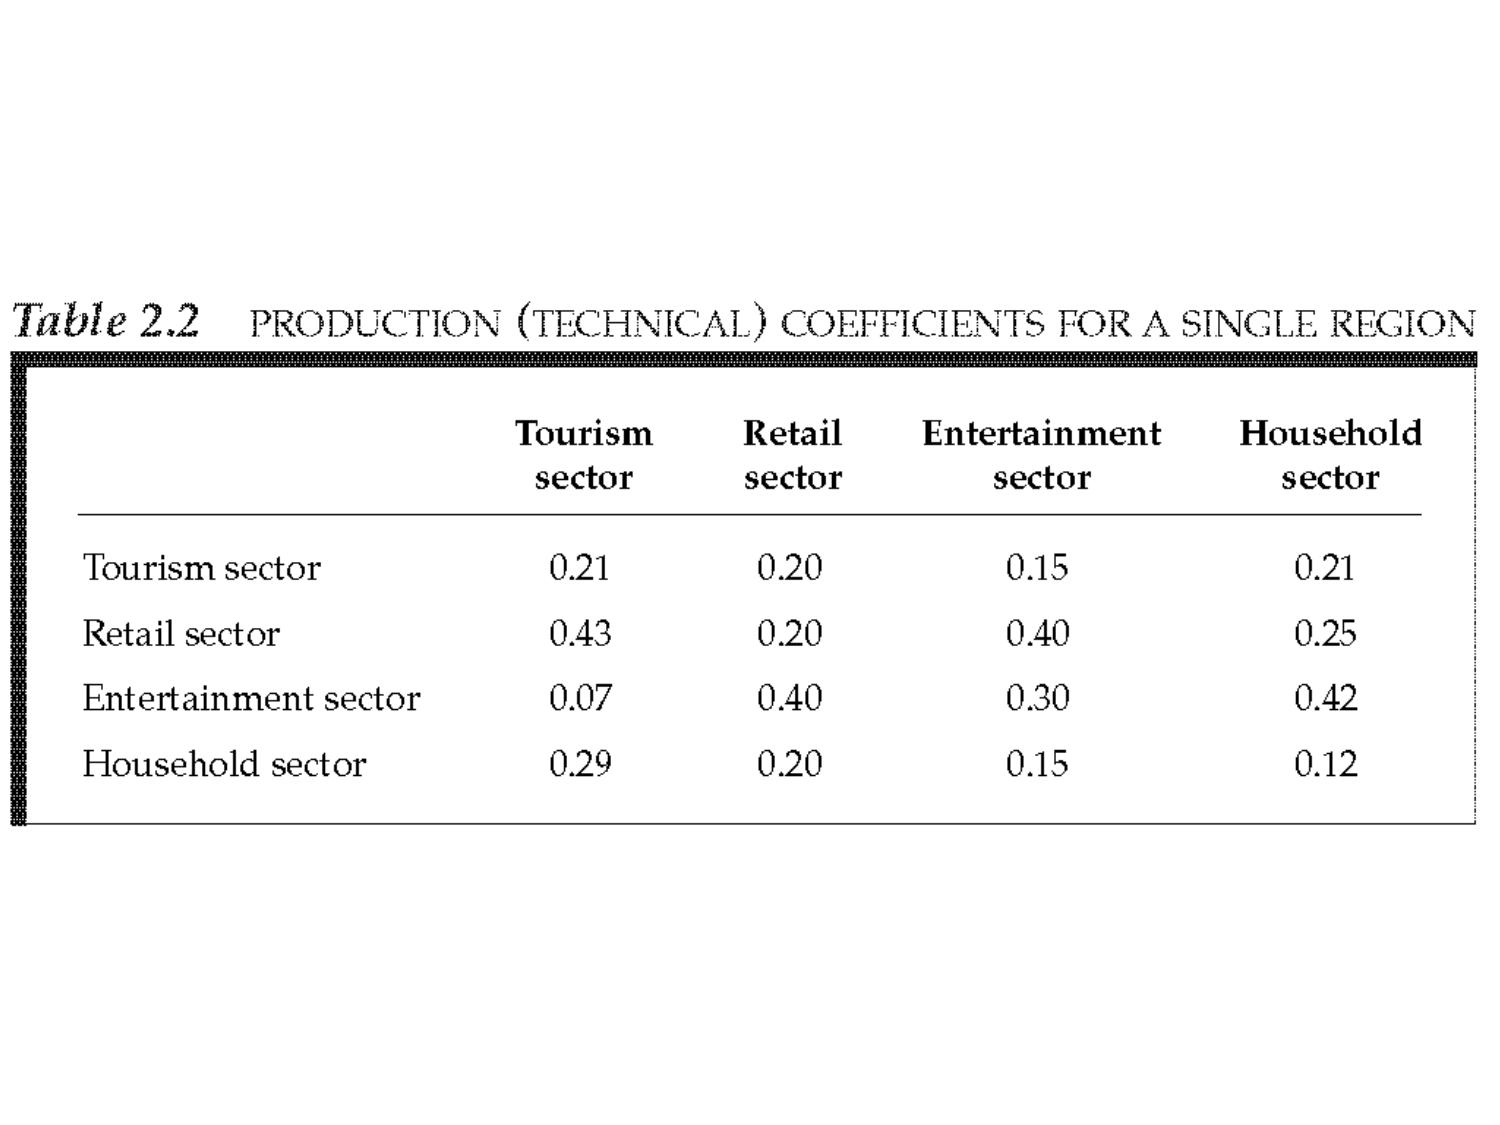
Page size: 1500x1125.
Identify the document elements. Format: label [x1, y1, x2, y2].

picture [0, 287, 1500, 838]
